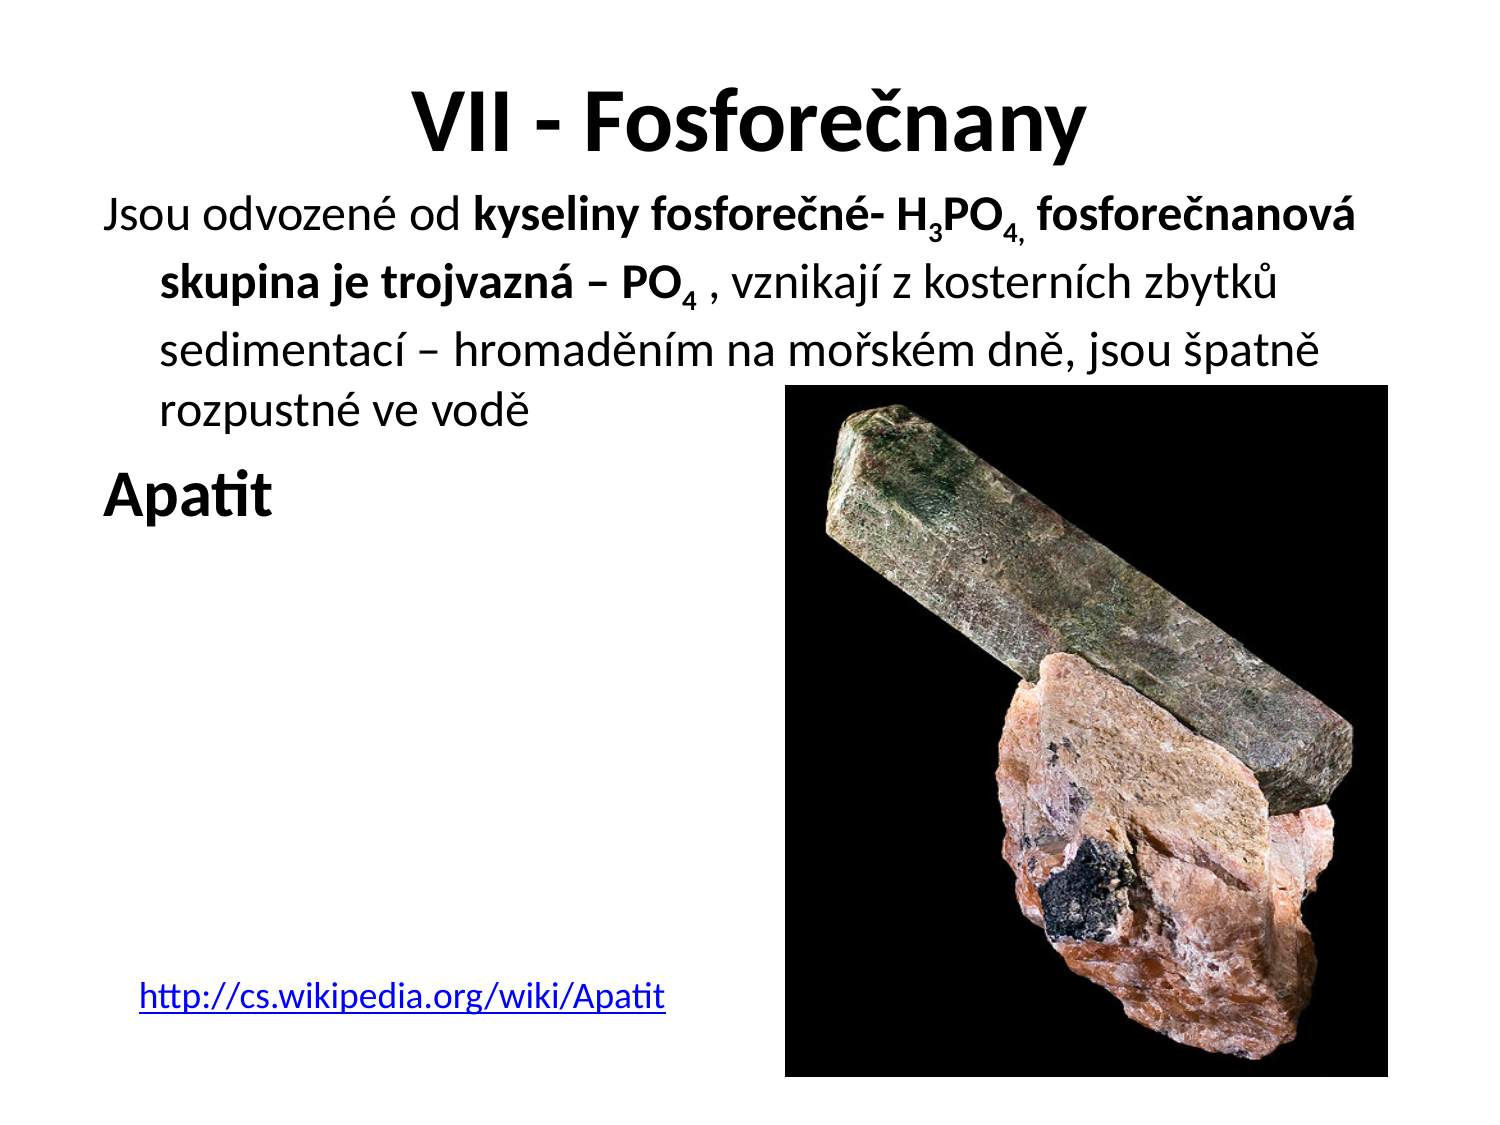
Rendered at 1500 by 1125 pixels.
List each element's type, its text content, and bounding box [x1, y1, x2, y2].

list Jsou odvozené od kyseliny fosforečné- H3PO4, fosforečnanová skupina je trojvazná – PO4 , vznikají z kosterních zbytků sedimentací – hromaděním na mořském dně, jsou špatně rozpustné ve vodě Apatit [88, 172, 1439, 551]
text_box http://cs.wikipedia.org/wiki/Apatit [123, 964, 703, 1069]
picture [785, 385, 1389, 1077]
title VII - Fosforečnany [75, 45, 1425, 185]
